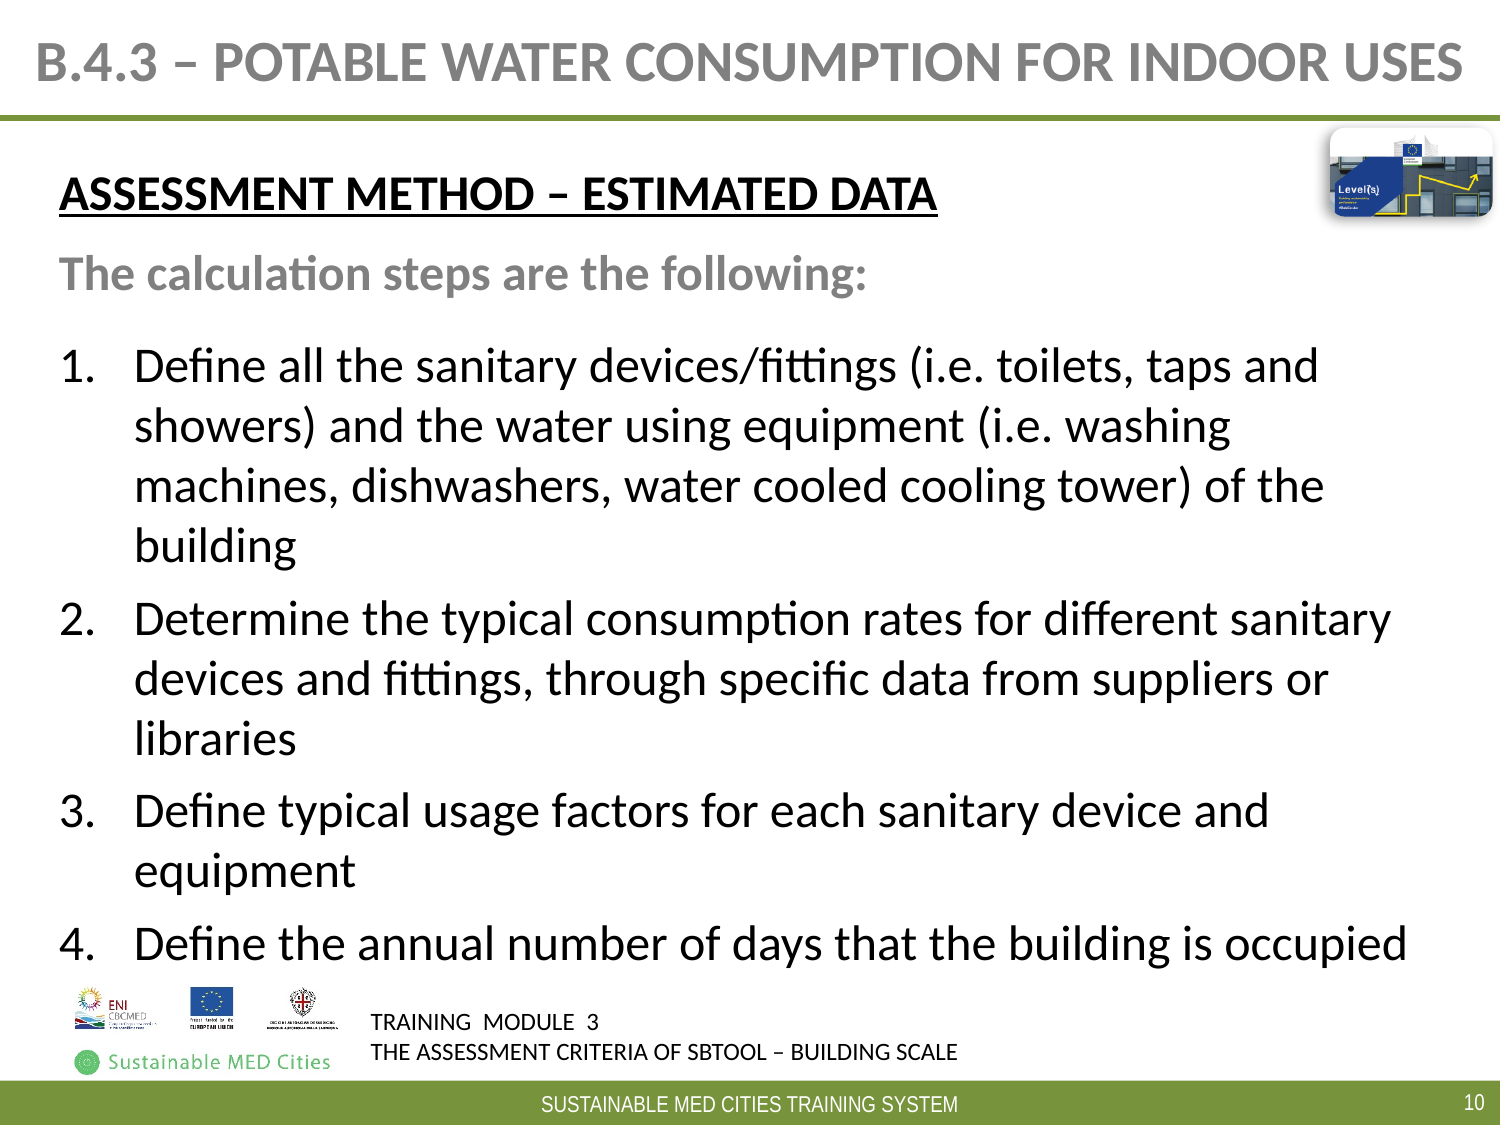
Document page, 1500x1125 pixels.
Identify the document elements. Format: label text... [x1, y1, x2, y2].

slide_number 10 [1149, 1076, 1500, 1125]
picture [62, 1070, 356, 1080]
list ASSESSMENT METHOD – ESTIMATED DATA The calculation steps are the following: Define all the sanitary devices/fittings (i.e. toilets, taps and showers) and the water using equipment (i.e. washing machines, dishwashers, water cooled cooling tower) of the building Determine the typical consumption rates for different sanitary devices and fittings, through specific data from suppliers or libraries Define typical usage factors for each sanitary device and equipment Define the annual number of days that the building is occupied [43, 152, 1425, 1070]
picture [1329, 127, 1493, 217]
title B.4.3 – POTABLE WATER CONSUMPTION FOR INDOOR USES [0, 0, 1500, 117]
